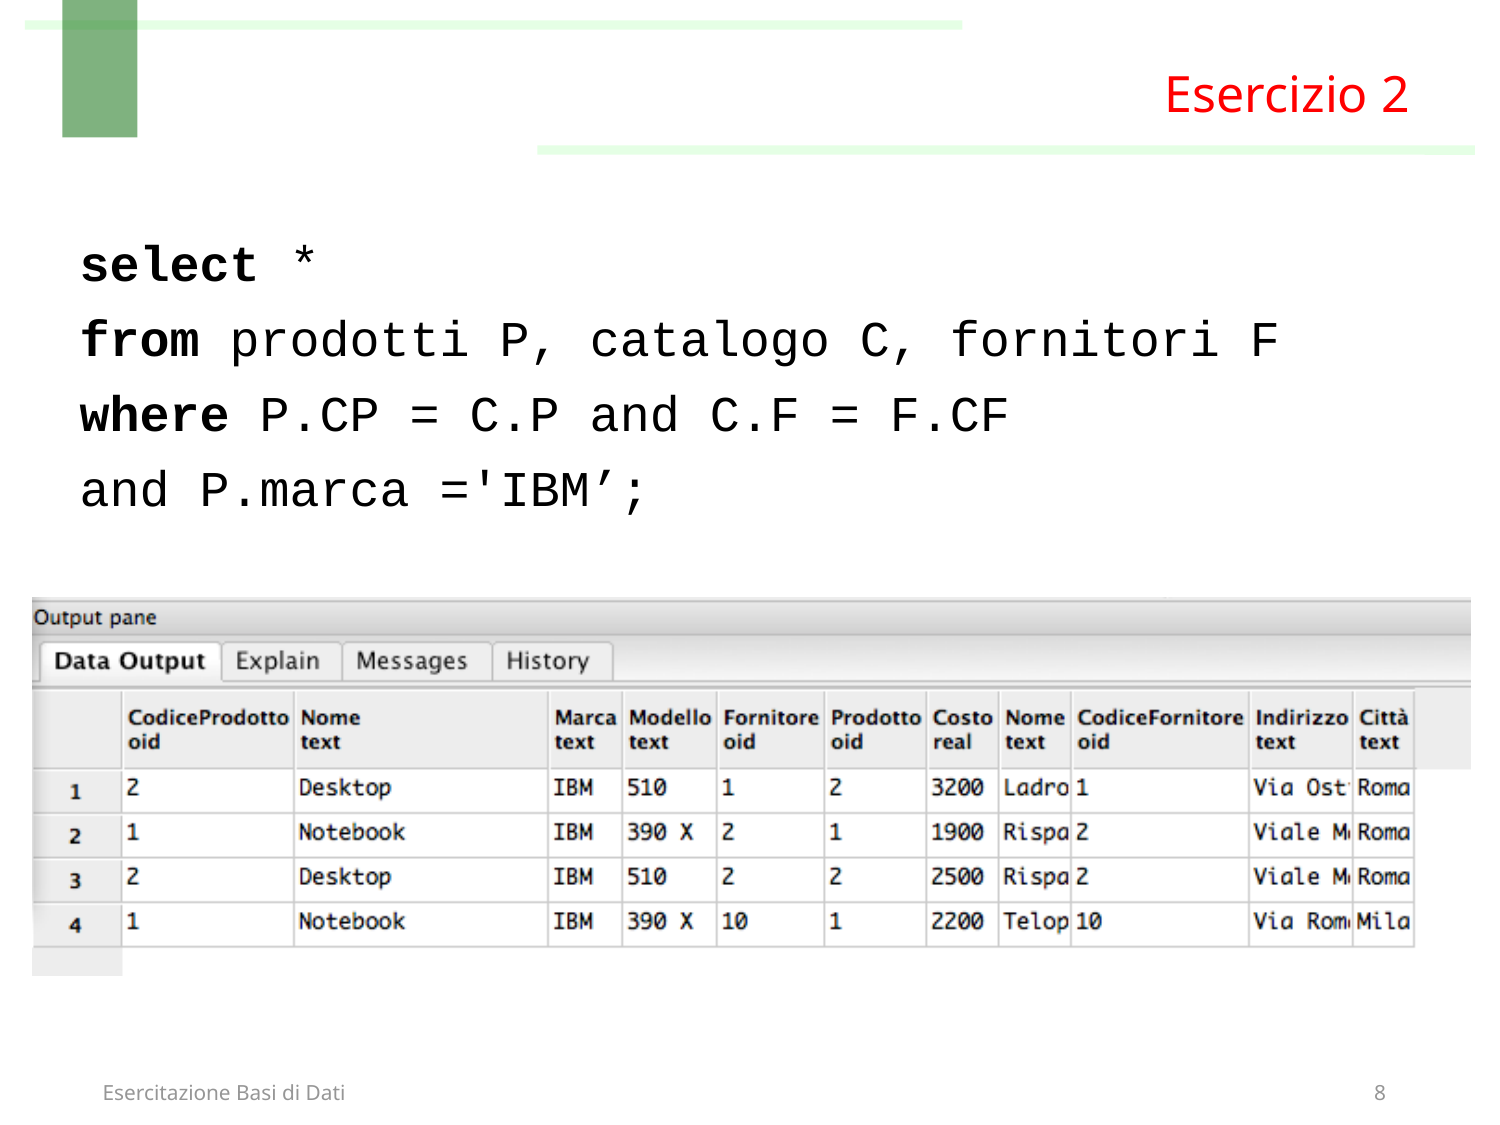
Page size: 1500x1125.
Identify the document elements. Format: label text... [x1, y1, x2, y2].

title Esercizio 2 [174, 42, 1425, 143]
text_box select * from prodotti P, catalogo C, fornitori F where P.CP = C.P and C.F = F.CF and P.marca ='IBM’; [64, 223, 1425, 524]
picture [32, 597, 1471, 977]
